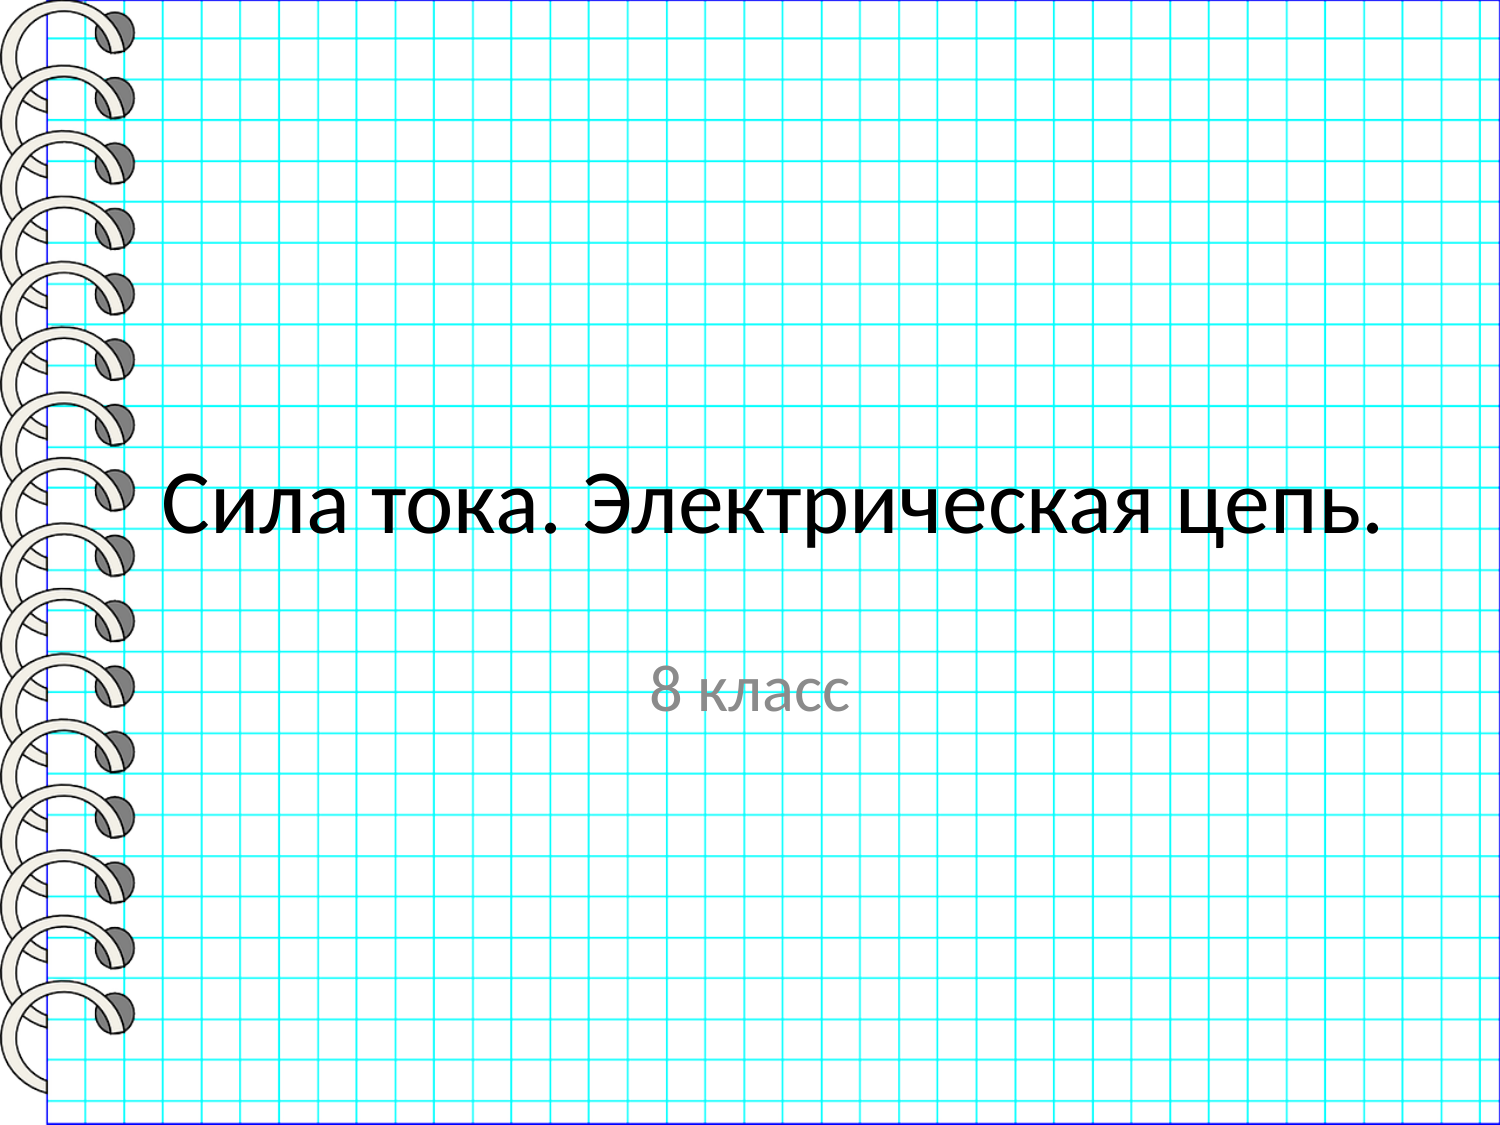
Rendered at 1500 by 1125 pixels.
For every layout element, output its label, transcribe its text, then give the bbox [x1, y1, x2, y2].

title Сила тока. Электрическая цепь. [112, 349, 1436, 646]
picture [0, 0, 1500, 1125]
subtitle 8 класс [225, 637, 1275, 925]
